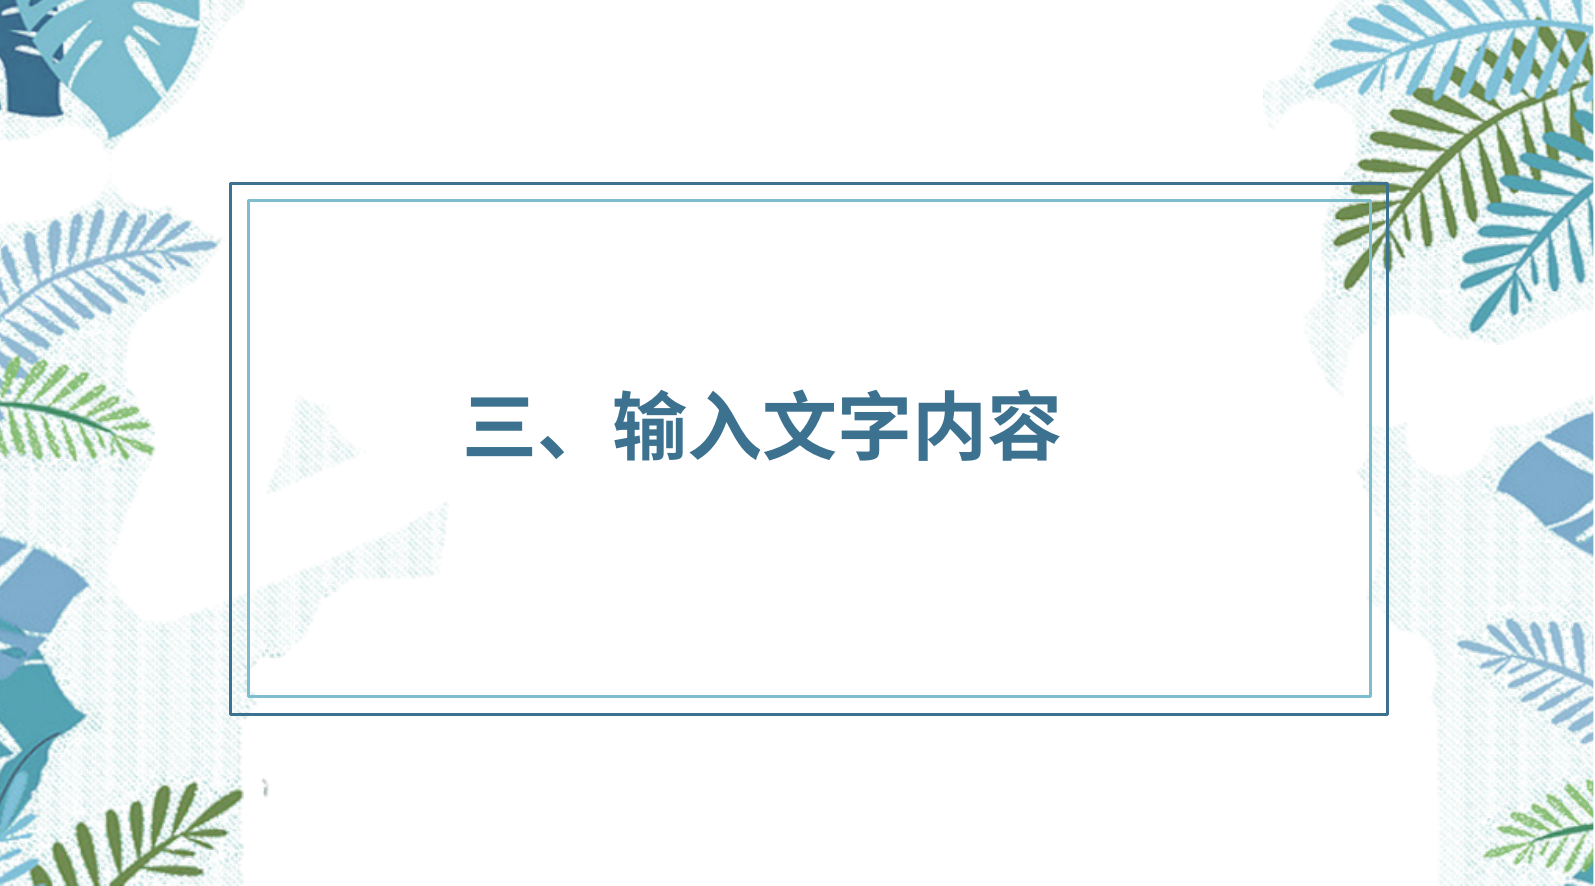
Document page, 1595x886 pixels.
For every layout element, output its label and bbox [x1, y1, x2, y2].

text_box [229, 182, 1389, 716]
picture [0, 0, 1594, 886]
text_box [247, 199, 1371, 698]
